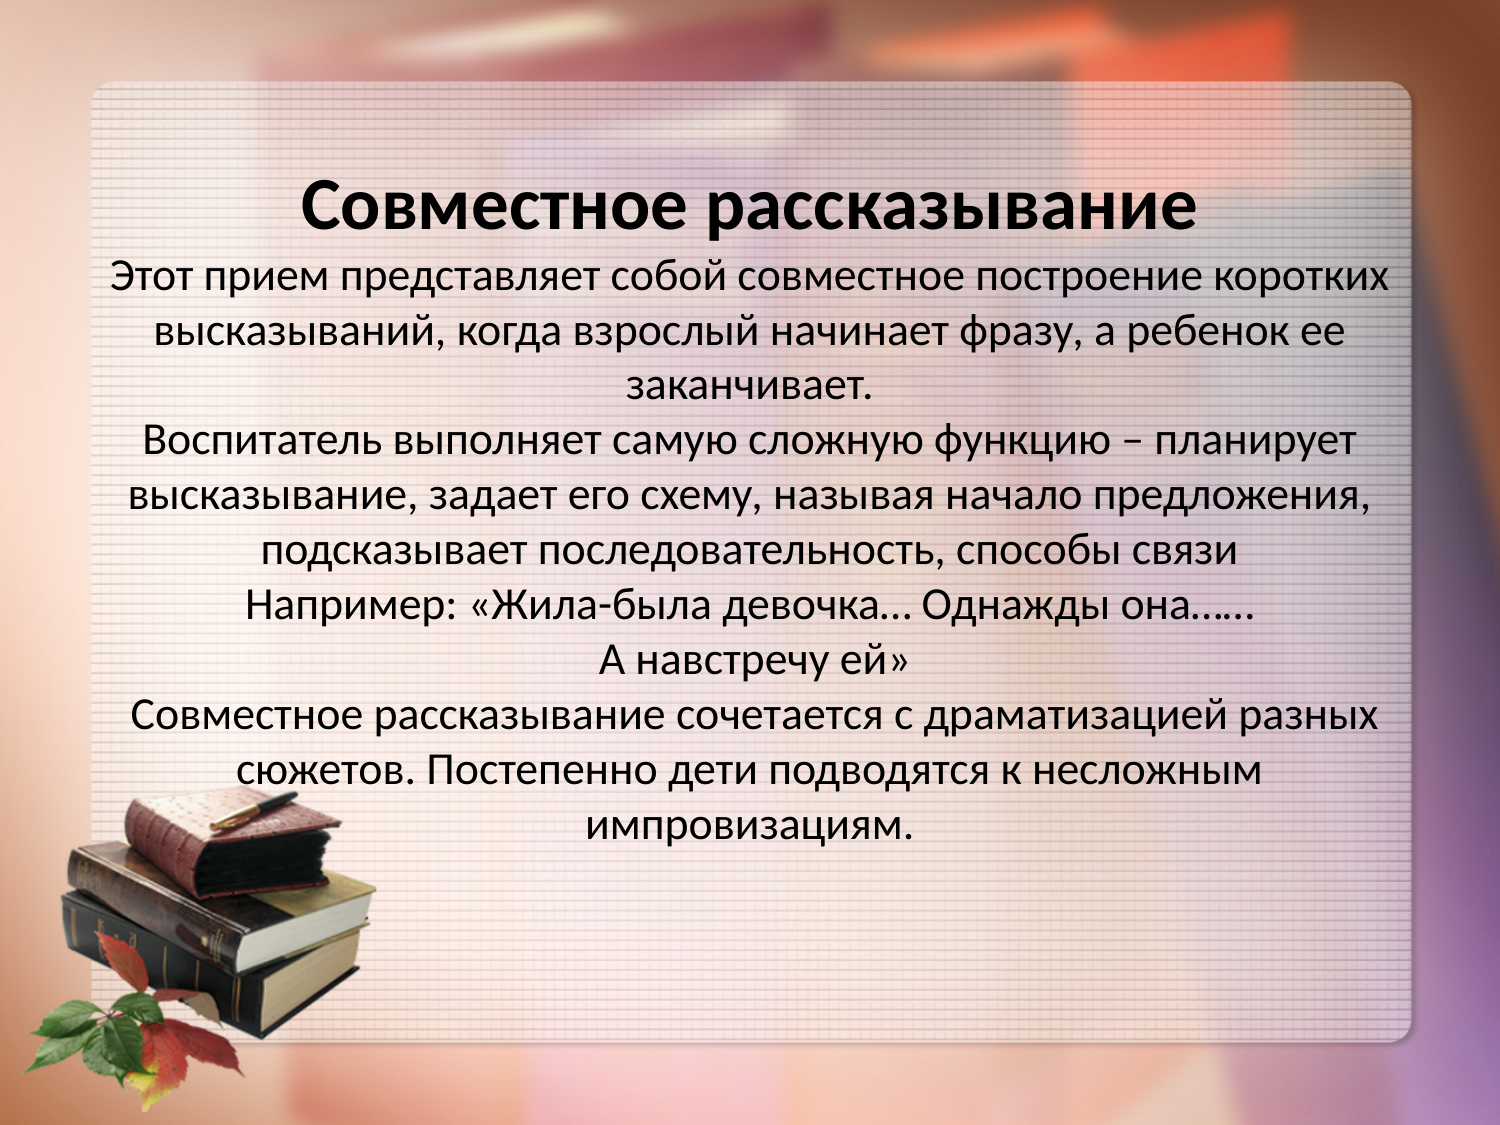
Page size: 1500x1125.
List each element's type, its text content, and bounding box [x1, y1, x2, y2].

title Совместное рассказывание Этот прием представляет собой совместное построение коротких высказываний, когда взрослый начинает фразу, а ребенок ее заканчивает. Воспитатель выполняет самую сложную функцию – планирует высказывание, задает его схему, называя начало предложения, подсказывает последовательность, способы связи Например: «Жила-была девочка… Однажды она…… А навстречу ей» Совместное рассказывание сочетается с драматизацией разных сюжетов. Постепенно дети подводятся к несложным импровизациям. [75, 45, 1425, 1013]
picture [0, 0, 1500, 1125]
